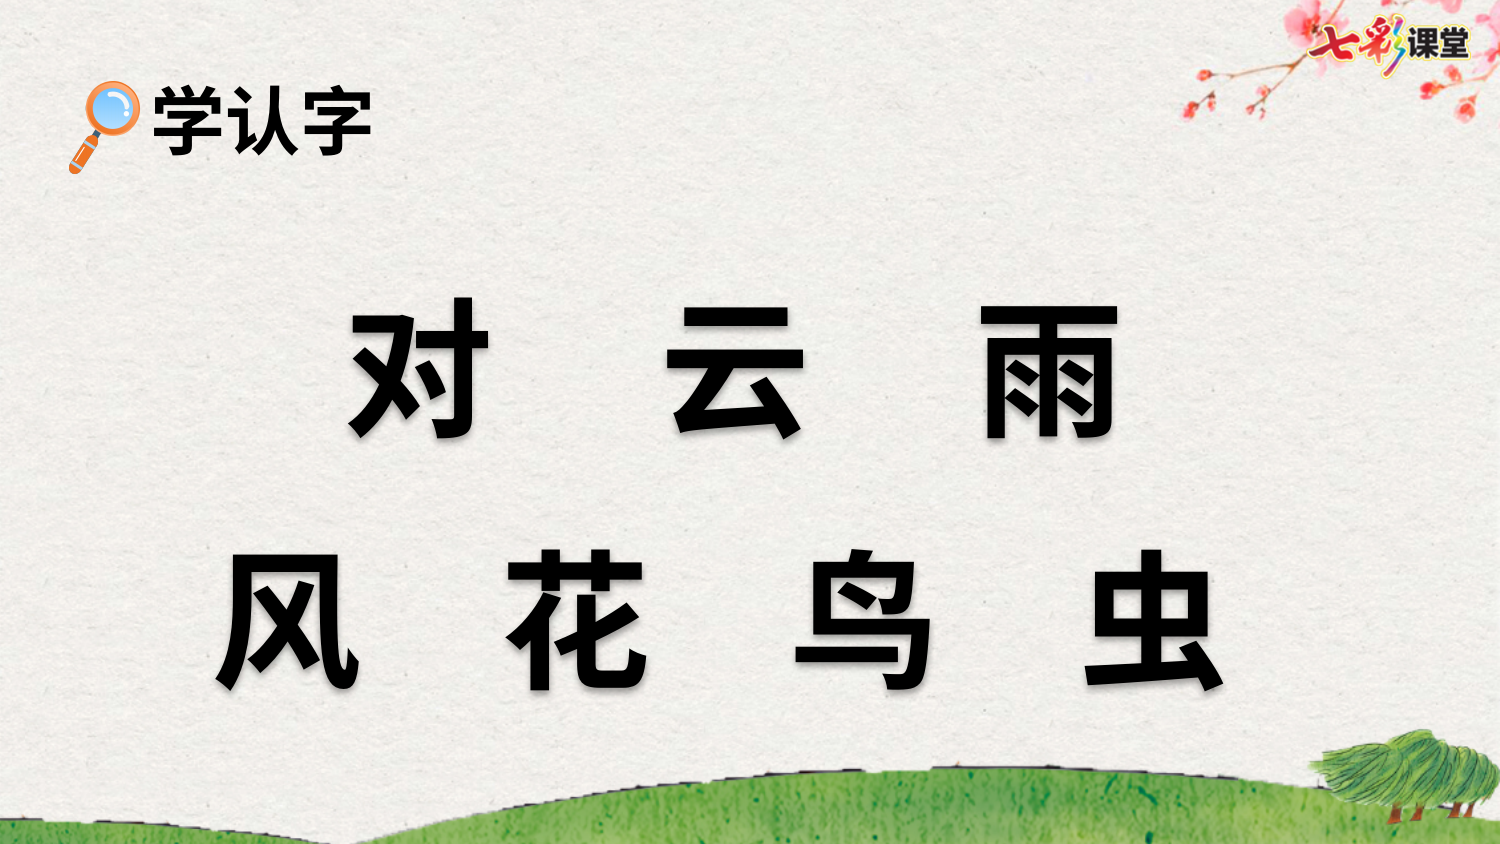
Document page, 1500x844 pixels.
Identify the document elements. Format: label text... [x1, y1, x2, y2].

text_box 对 [328, 267, 512, 464]
text_box 鸟 [774, 520, 956, 716]
text_box 风 [196, 520, 378, 716]
text_box 雨 [959, 267, 1140, 464]
picture [0, 0, 1500, 844]
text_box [68, 67, 506, 174]
text_box 虫 [1063, 520, 1247, 716]
text_box 云 [645, 267, 826, 464]
text_box 花 [485, 520, 667, 716]
